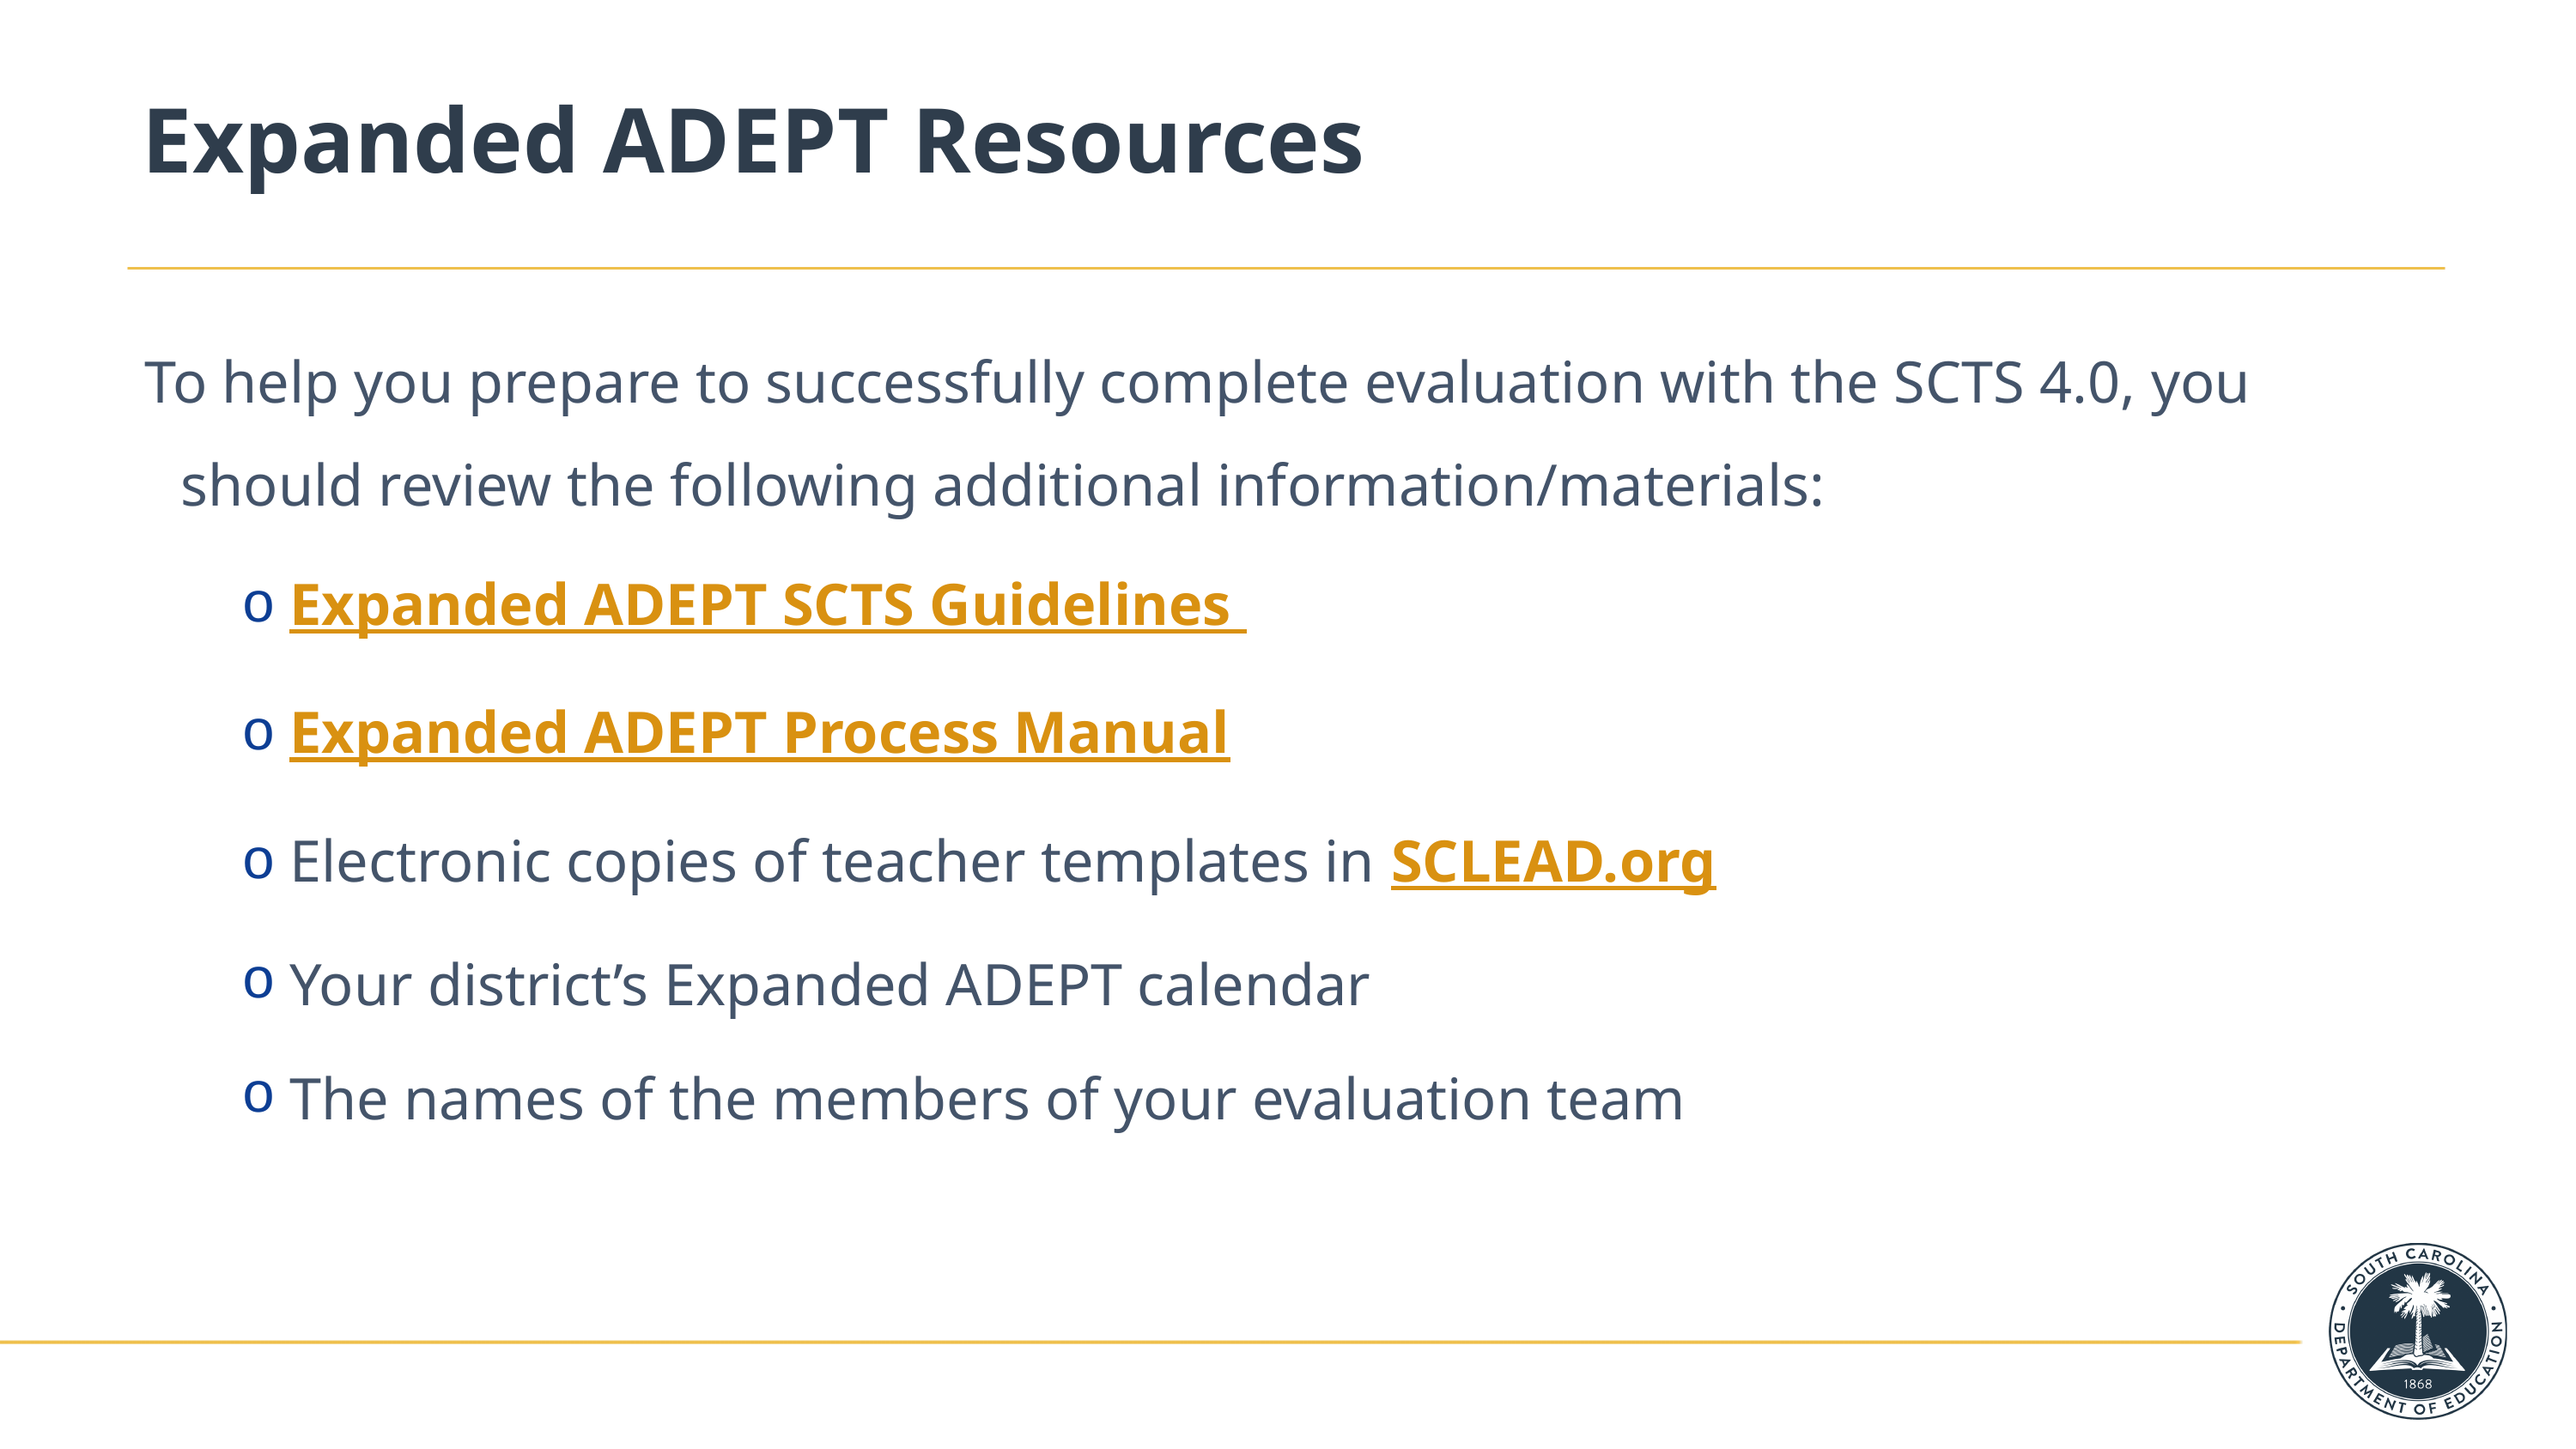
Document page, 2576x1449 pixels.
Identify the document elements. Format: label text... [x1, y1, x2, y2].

list To help you prepare to successfully complete evaluation with the SCTS 4.0, you should review the following additional information/materials: Expanded ADEPT SCTS Guidelines Expanded ADEPT Process Manual Electronic copies of teacher templates in SCLEAD.org Your district’s Expanded ADEPT calendar The names of the members of your evaluation team [131, 305, 2450, 1183]
title Expanded ADEPT Resources [129, 76, 2447, 232]
picture [2329, 1243, 2507, 1420]
